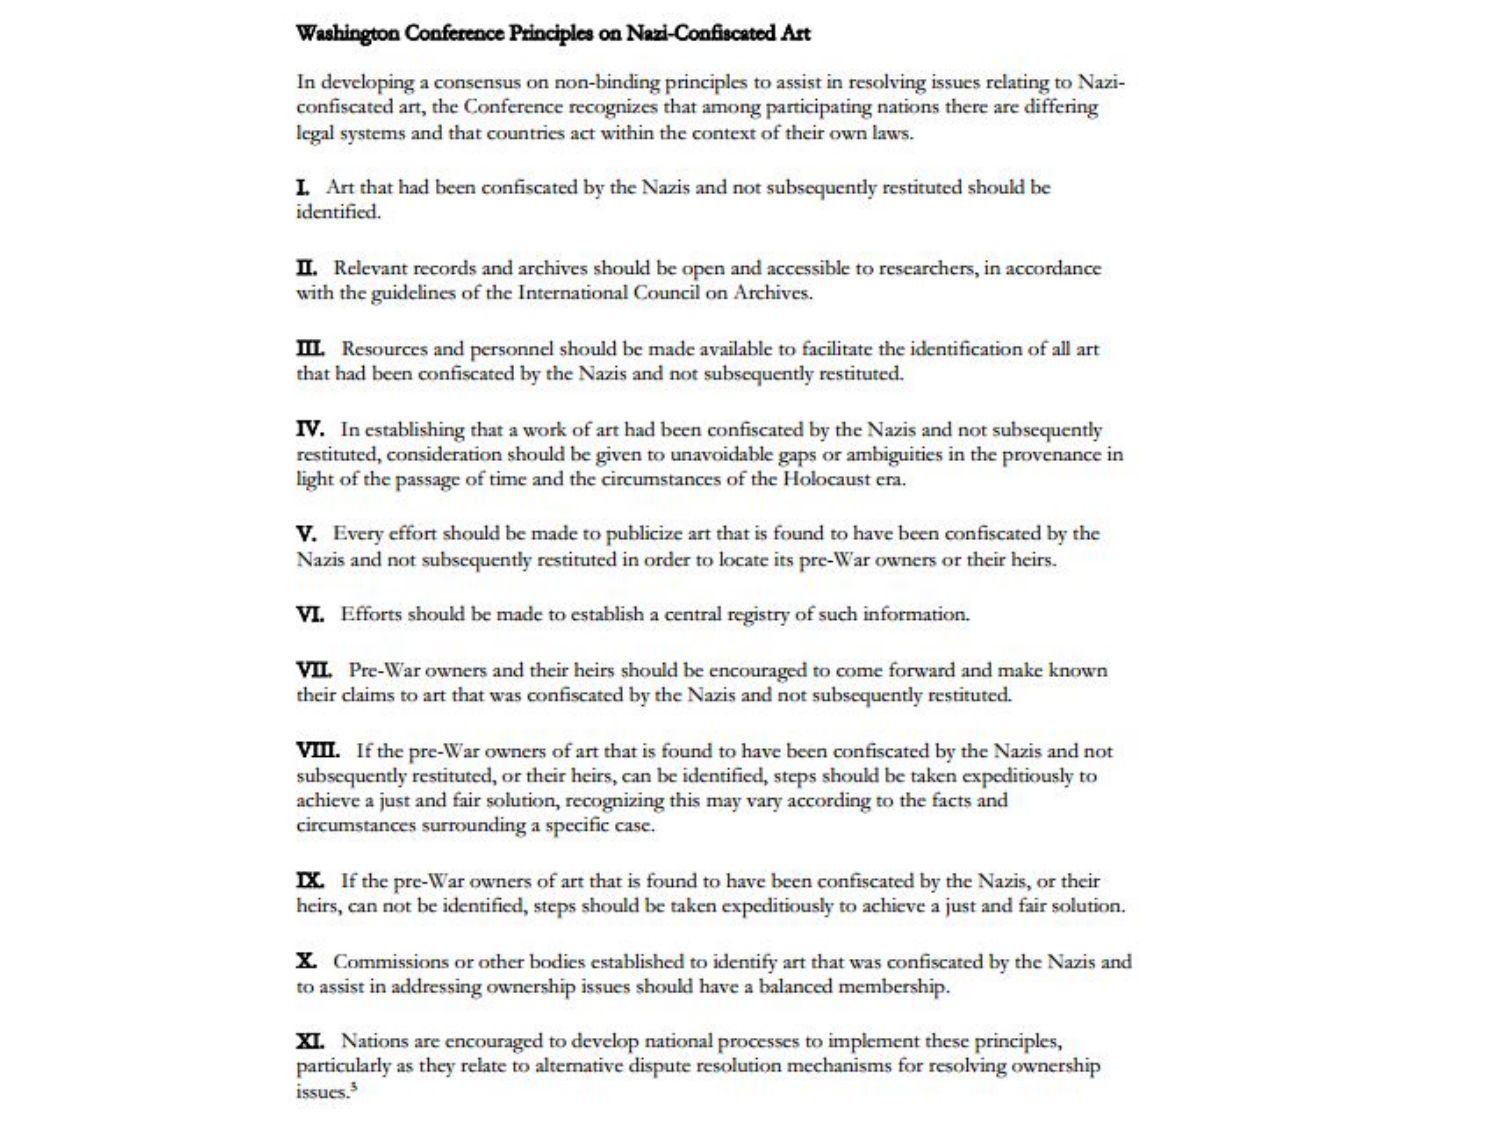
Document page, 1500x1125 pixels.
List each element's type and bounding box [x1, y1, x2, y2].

list [212, 0, 1226, 1110]
